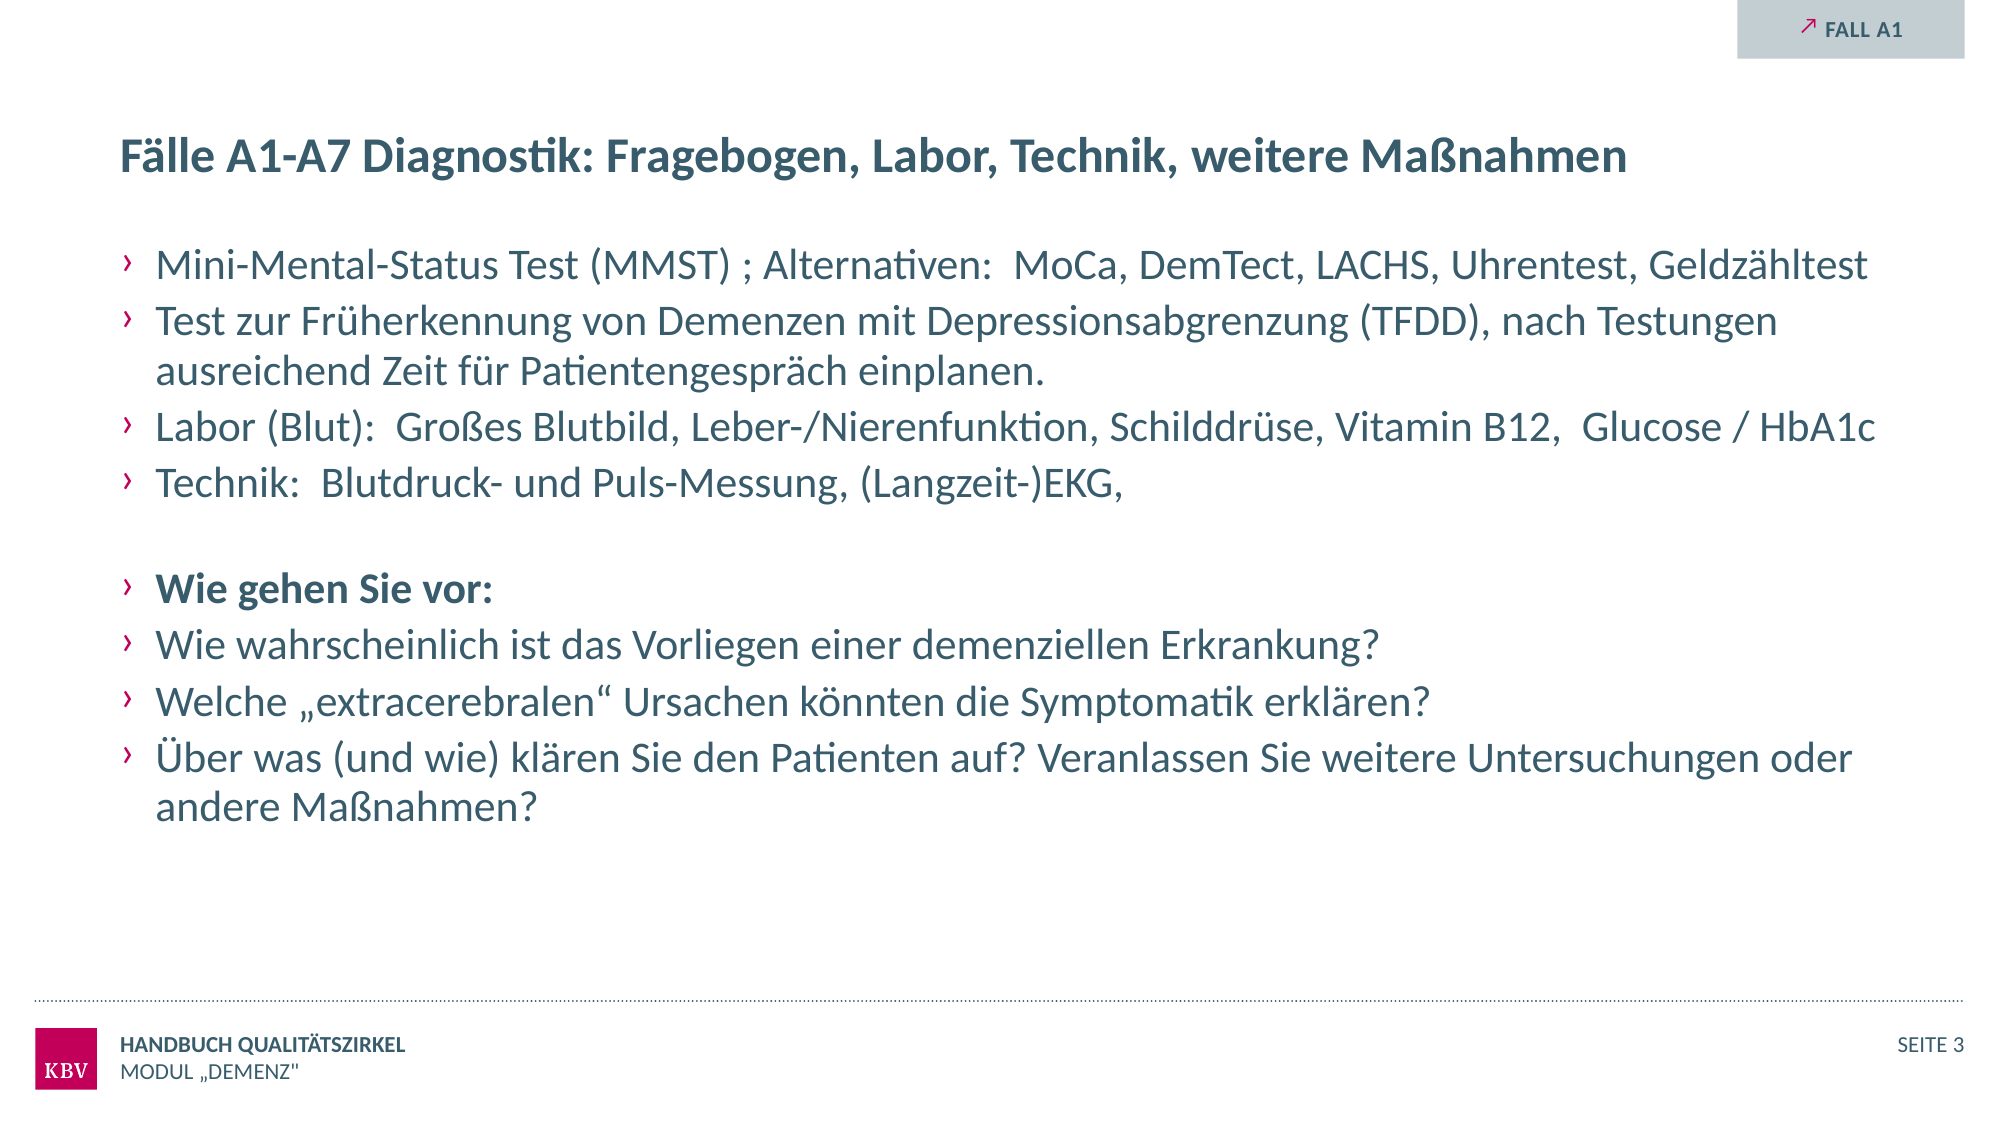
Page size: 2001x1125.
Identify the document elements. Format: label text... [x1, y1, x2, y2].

footer Handbuch Qualitätszirkel [120, 1030, 1668, 1057]
slide_number Seite 3 [1787, 1030, 1965, 1057]
title Fälle A1-A7 Diagnostik: Fragebogen, Labor, Technik, weitere Maßnahmen [120, 129, 1880, 201]
list Mini-Mental-Status Test (MMST) ; Alternativen: MoCa, DemTect, LACHS, Uhrentest, Geldzähltest Test zur Früherkennung von Demenzen mit Depressionsabgrenzung (TFDD), nach Testungen ausreichend Zeit für Patientengespräch einplanen. Labor (Blut): Großes Blutbild, Leber-/Nierenfunktion, Schilddrüse, Vitamin B12, Glucose / HbA1c Technik: Blutdruck- und Puls-Messung, (Langzeit-)EKG, Wie gehen Sie vor: Wie wahrscheinlich ist das Vorliegen einer demenziellen Erkrankung? Welche „extracerebralen“ Ursachen könnten die Symptomatik erklären? Über was (und wie) klären Sie den Patienten auf? Veranlassen Sie weitere Untersuchungen oder andere Maßnahmen? [120, 239, 1880, 947]
slide_number Modul „Demenz" [120, 1057, 1668, 1084]
list Fall A1 [1737, 0, 1965, 59]
